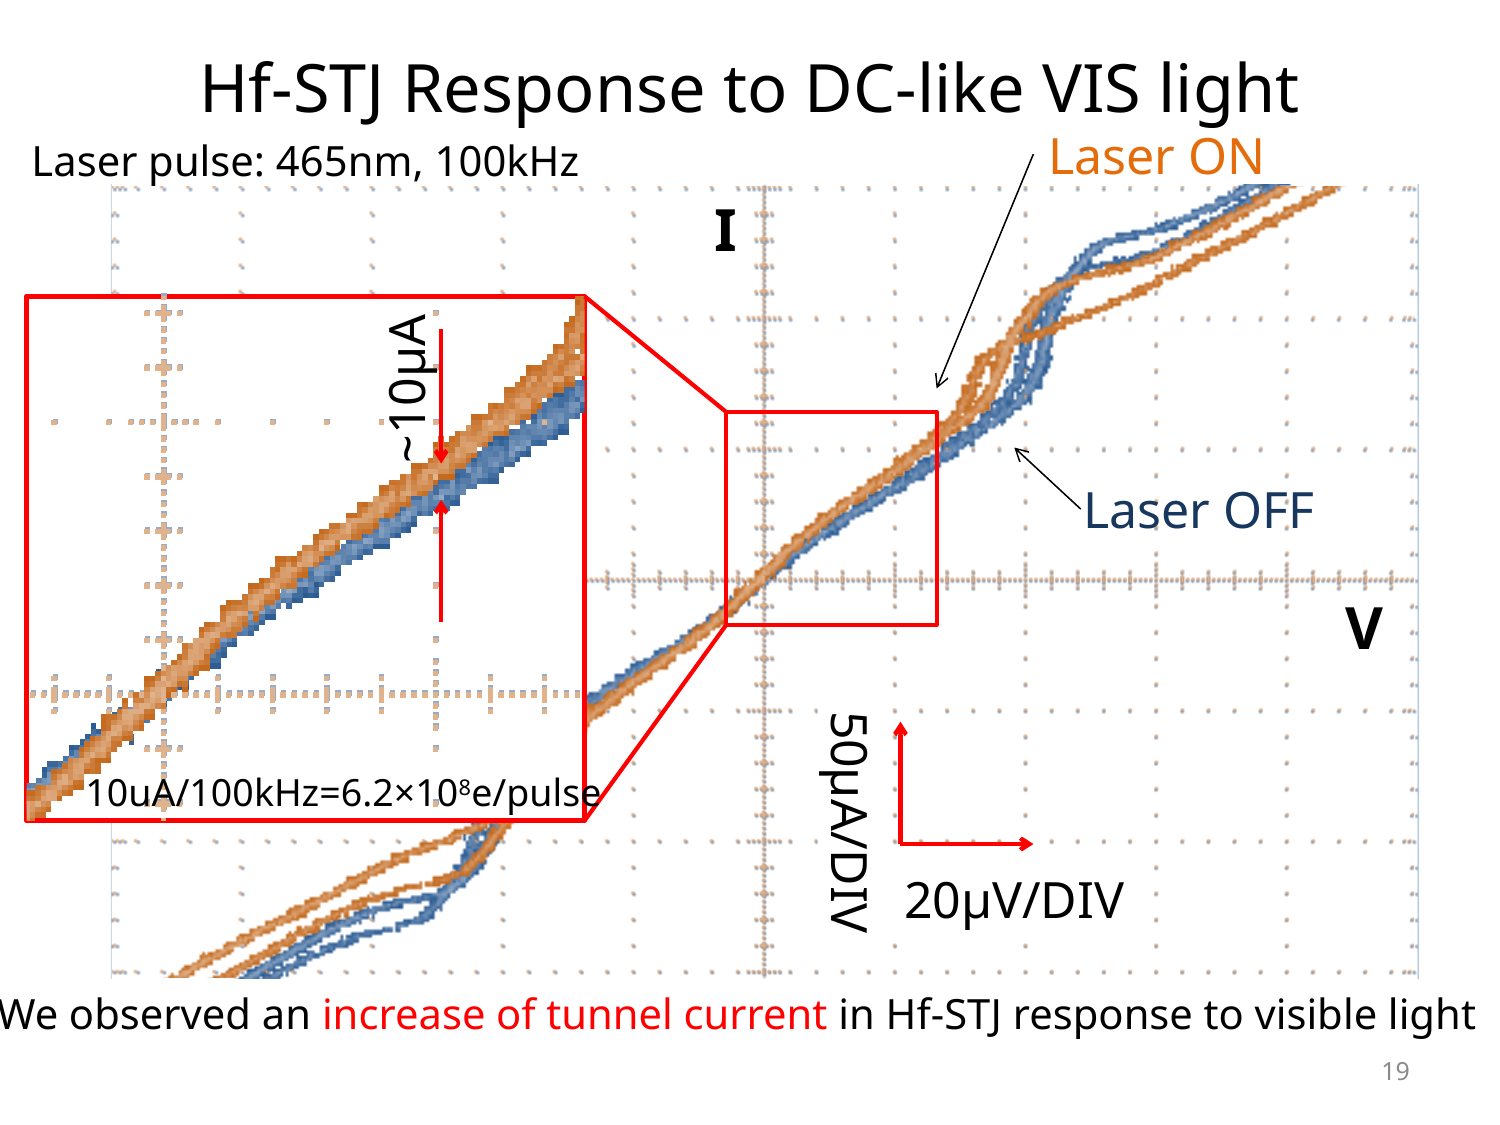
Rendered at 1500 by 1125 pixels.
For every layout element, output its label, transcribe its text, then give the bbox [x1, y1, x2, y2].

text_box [584, 624, 727, 821]
title Hf-STJ Response to DC-like VIS light [75, 30, 1425, 141]
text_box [936, 154, 1034, 389]
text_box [584, 295, 727, 413]
picture [111, 185, 1415, 978]
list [1041, 183, 1420, 979]
text_box Laser ON [1033, 116, 1281, 182]
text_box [26, 290, 585, 821]
text_box We observed an increase of tunnel current in Hf-STJ response to visible light [0, 980, 1492, 1046]
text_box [1014, 447, 1081, 510]
text_box Laser pulse: 465nm, 100kHz [16, 126, 658, 192]
slide_number 19 [1074, 1042, 1425, 1103]
